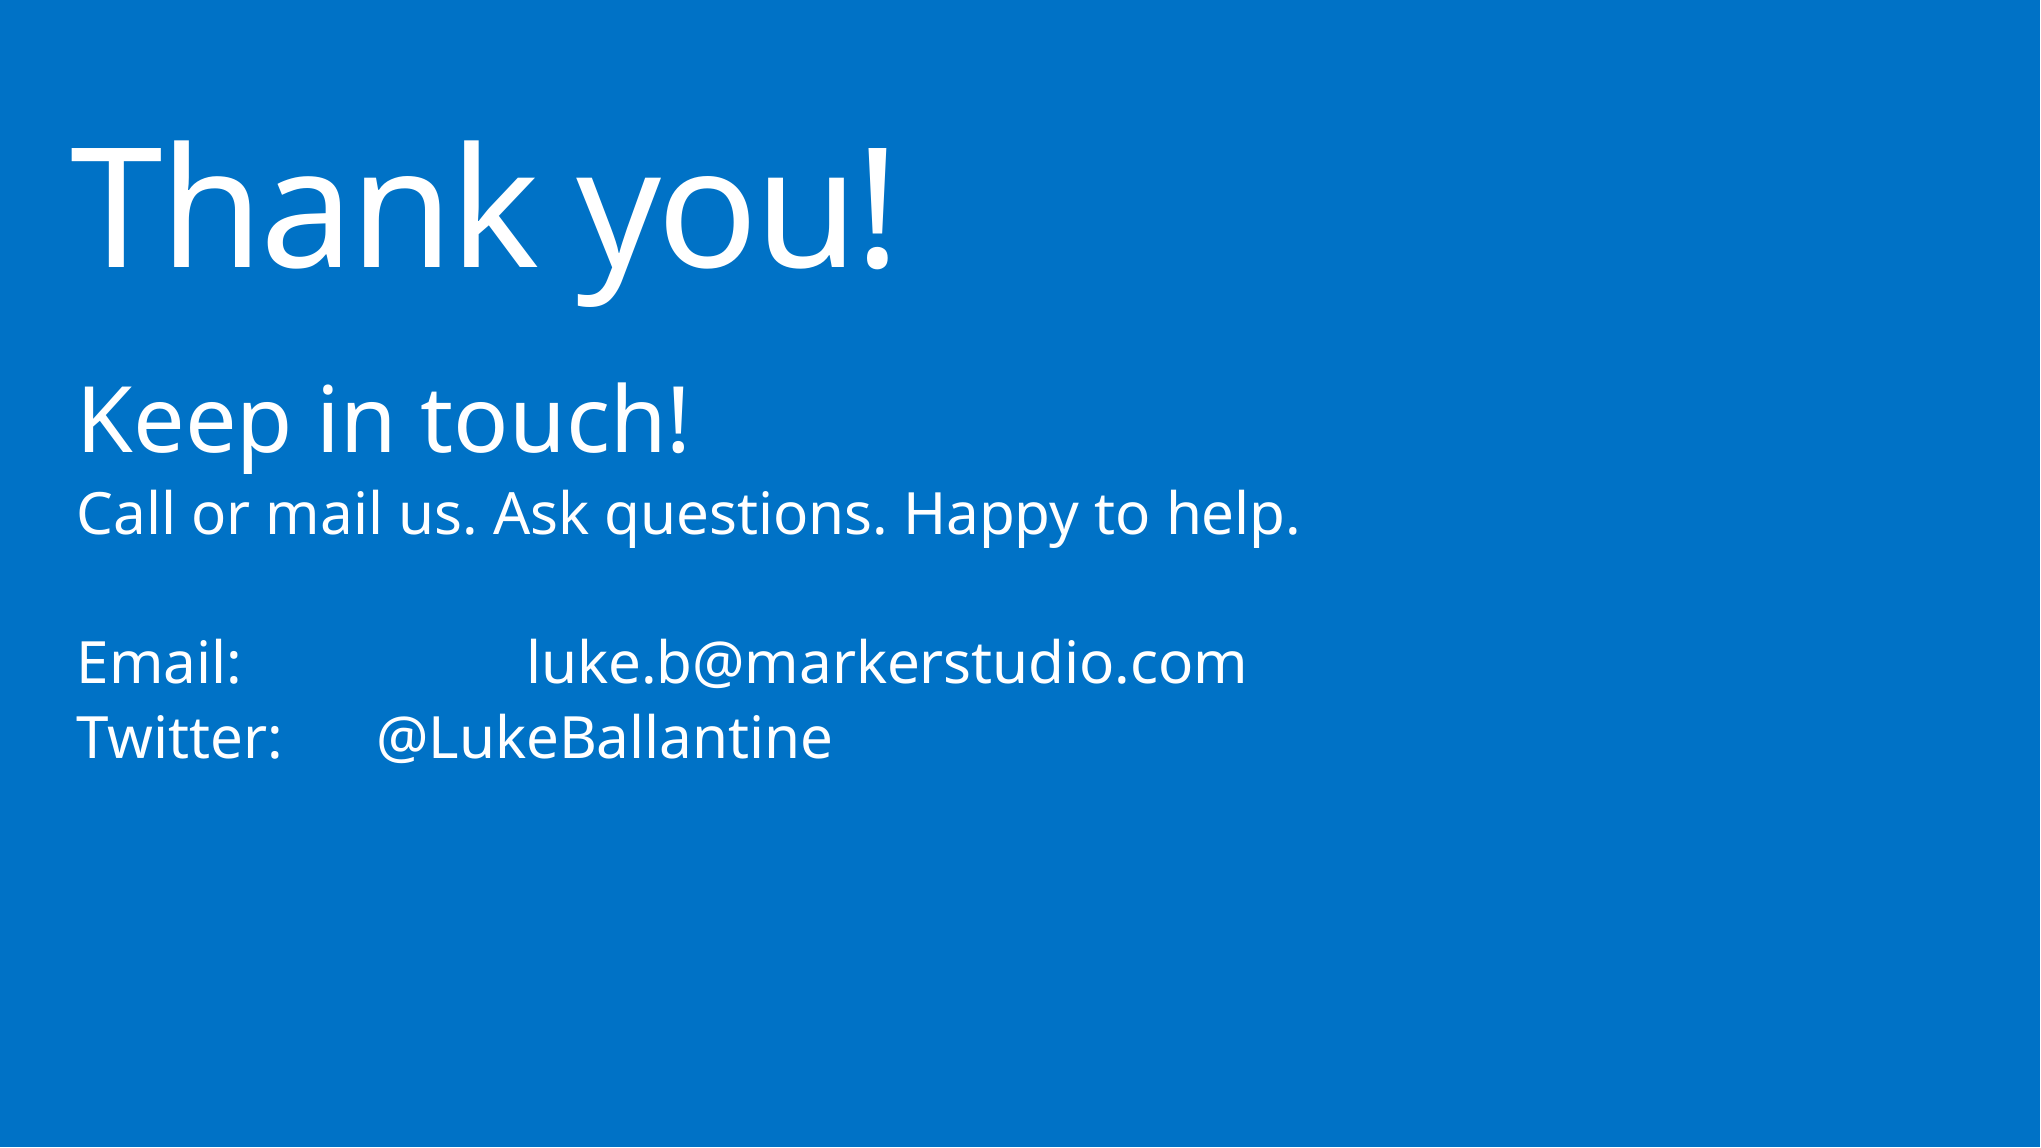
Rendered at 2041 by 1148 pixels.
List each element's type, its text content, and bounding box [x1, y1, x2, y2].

text_box Thank you! [46, 108, 1316, 319]
text_box Keep in touch! Call or mail us. Ask questions. Happy to help. Email: luke.b@markerstudio.com Twitter: @LukeBallantine [46, 349, 1761, 736]
